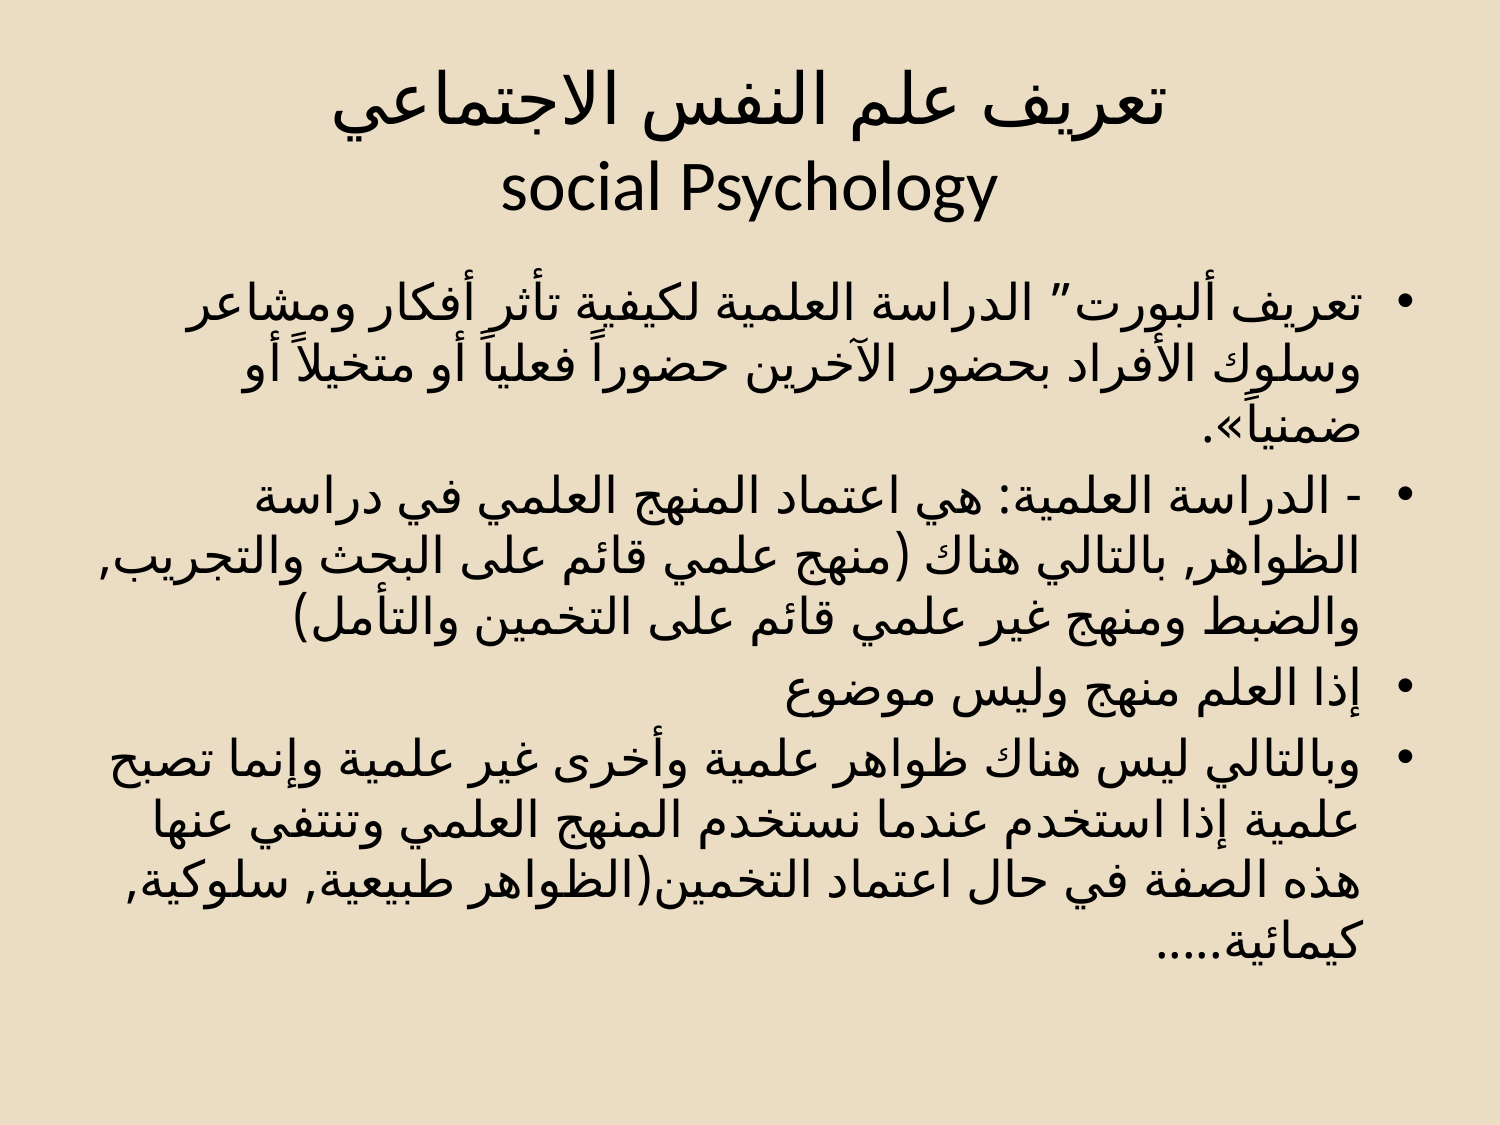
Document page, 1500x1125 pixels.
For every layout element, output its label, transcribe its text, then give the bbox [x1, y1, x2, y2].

list تعريف ألبورت” الدراسة العلمية لكيفية تأثر أفكار ومشاعر وسلوك الأفراد بحضور الآخرين حضوراً فعلياً أو متخيلاً أو ضمنياً». - الدراسة العلمية: هي اعتماد المنهج العلمي في دراسة الظواهر, بالتالي هناك (منهج علمي قائم على البحث والتجريب, والضبط ومنهج غير علمي قائم على التخمين والتأمل) إذا العلم منهج وليس موضوع وبالتالي ليس هناك ظواهر علمية وأخرى غير علمية وإنما تصبح علمية إذا استخدم عندما نستخدم المنهج العلمي وتنتفي عنها هذه الصفة في حال اعتماد التخمين(الظواهر طبيعية, سلوكية, كيمائية..... [75, 262, 1425, 1005]
title تعريف علم النفس الاجتماعي social Psychology [75, 45, 1425, 233]
